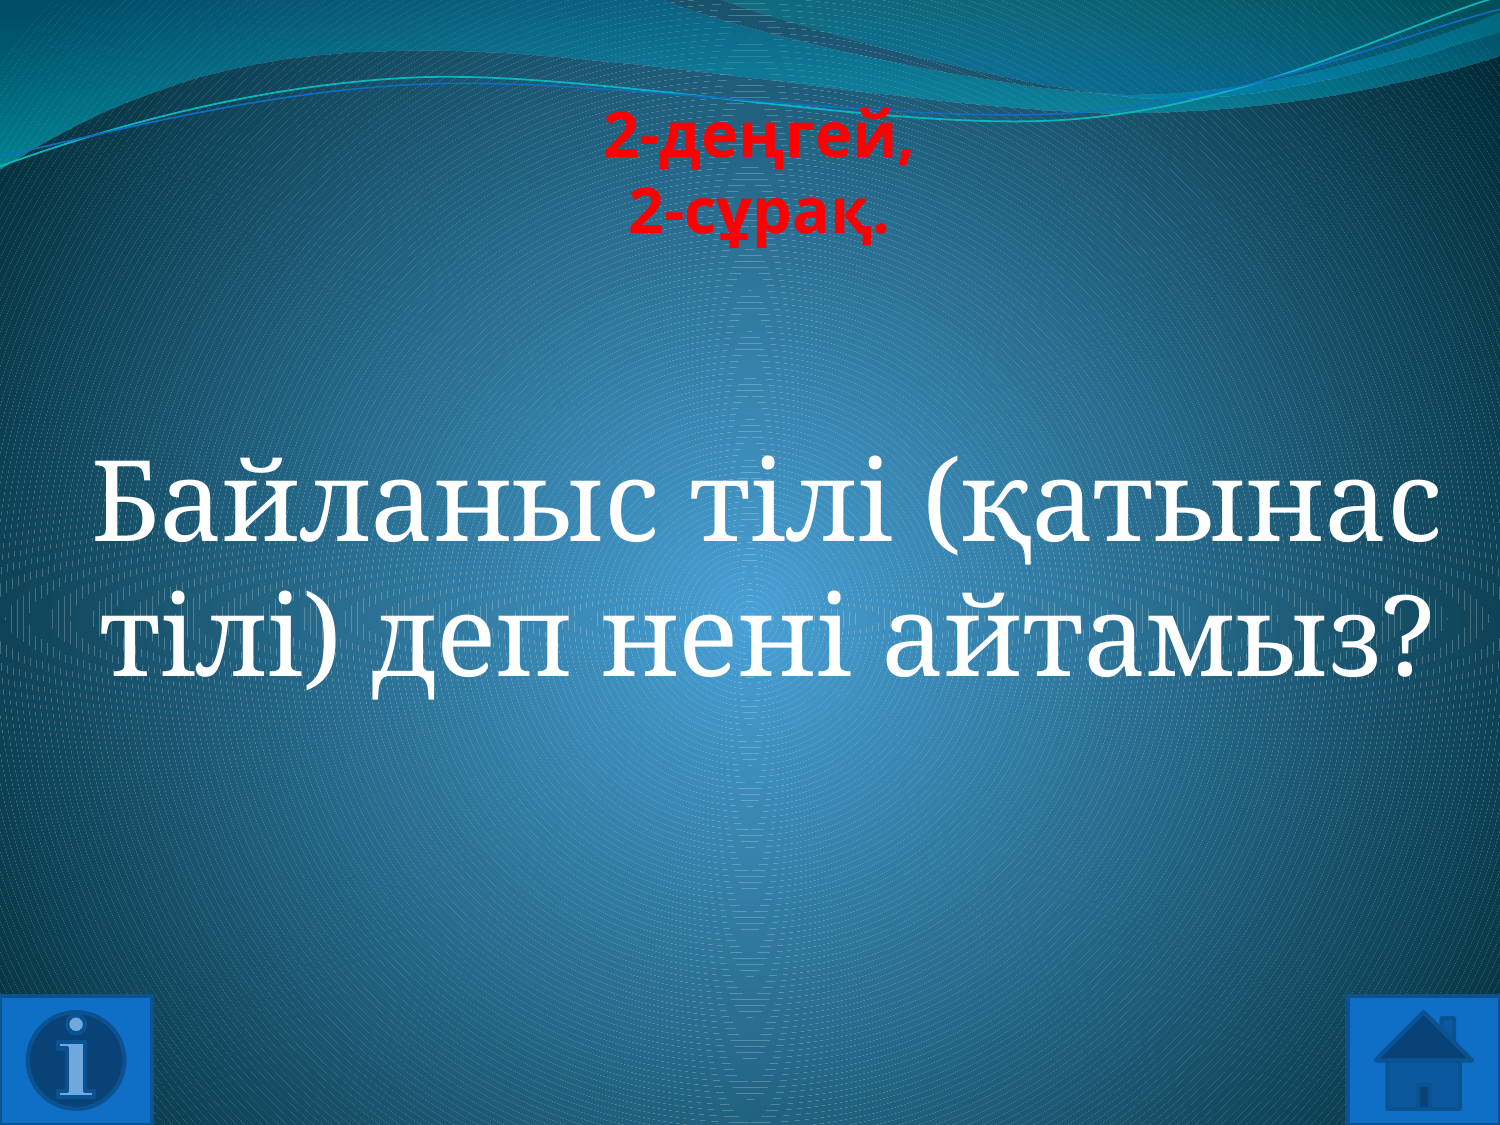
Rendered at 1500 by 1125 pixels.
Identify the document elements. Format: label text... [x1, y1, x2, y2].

text_box [0, 994, 154, 1125]
title 2-деңгей, 2-сұрақ. [117, 93, 1406, 247]
text_box [1345, 994, 1500, 1125]
text_box Байланыс тілі (қатынас тілі) деп нені айтамыз? [70, 421, 1465, 707]
